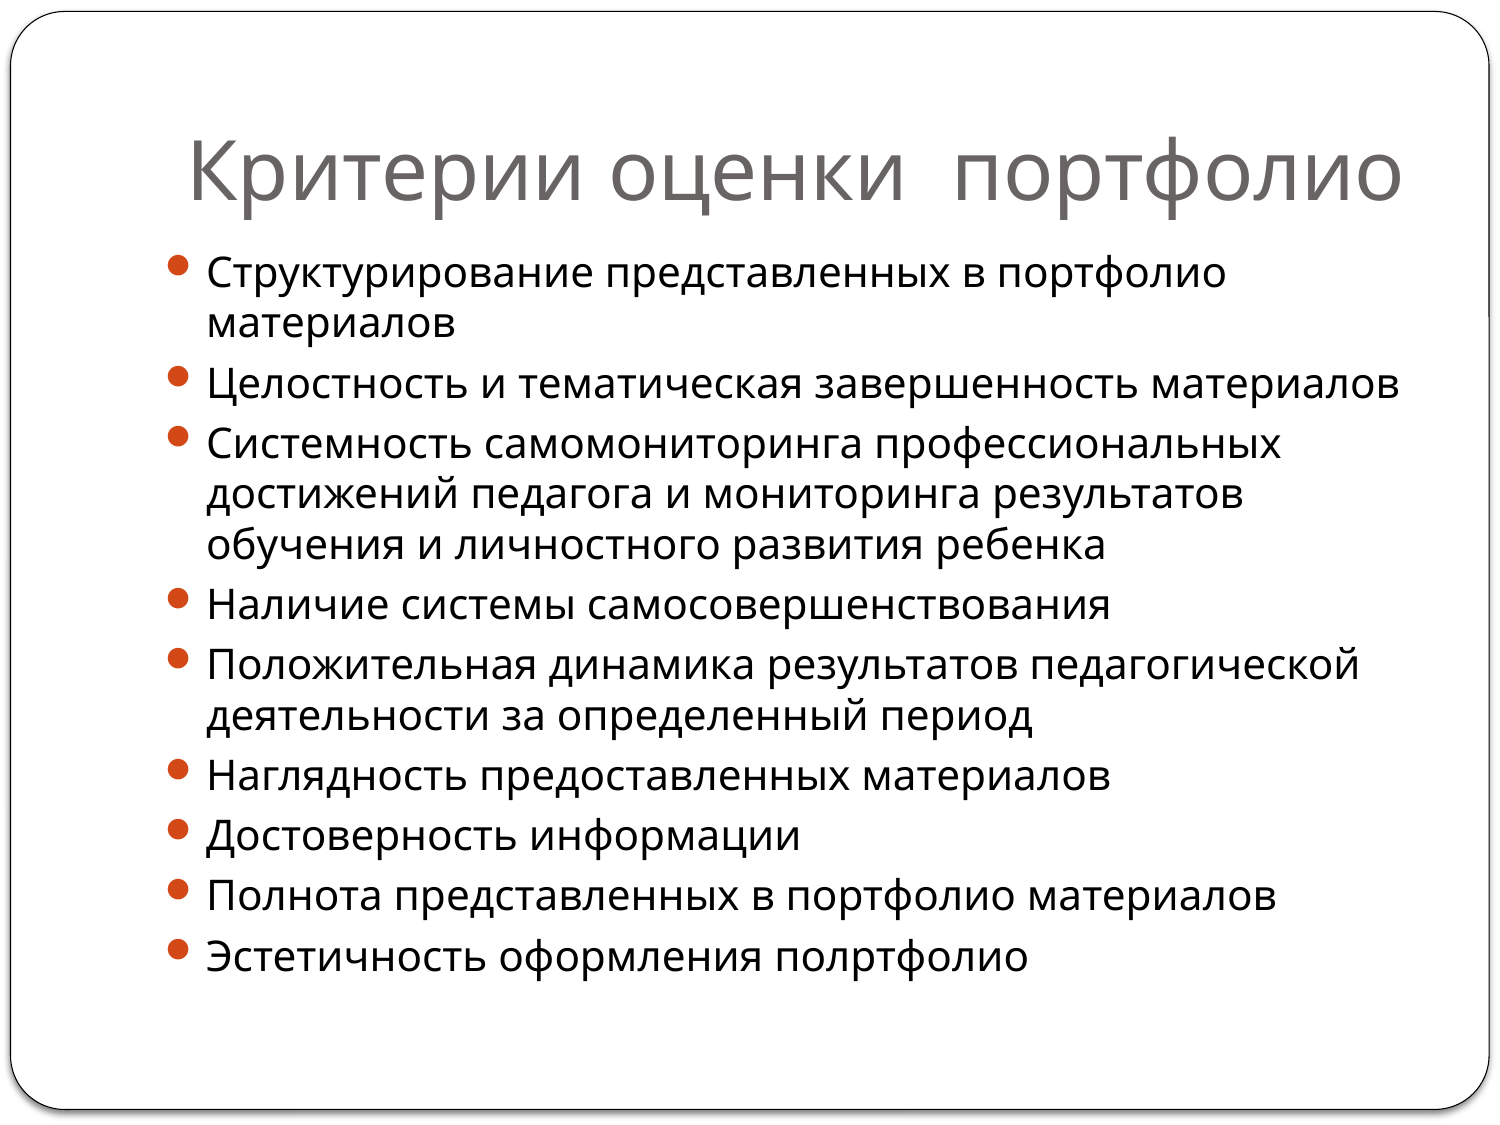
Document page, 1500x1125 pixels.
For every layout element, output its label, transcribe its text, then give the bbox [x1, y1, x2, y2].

title Критерии оценки портфолио [150, 45, 1425, 233]
list Структурирование представленных в портфолио материалов Целостность и тематическая завершенность материалов Системность самомониторинга профессиональных достижений педагога и мониторинга результатов обучения и личностного развития ребенка Наличие системы самосовершенствования Положительная динамика результатов педагогической деятельности за определенный период Наглядность предоставленных материалов Достоверность информации Полнота представленных в портфолио материалов Эстетичность оформления полртфолио [150, 237, 1425, 988]
